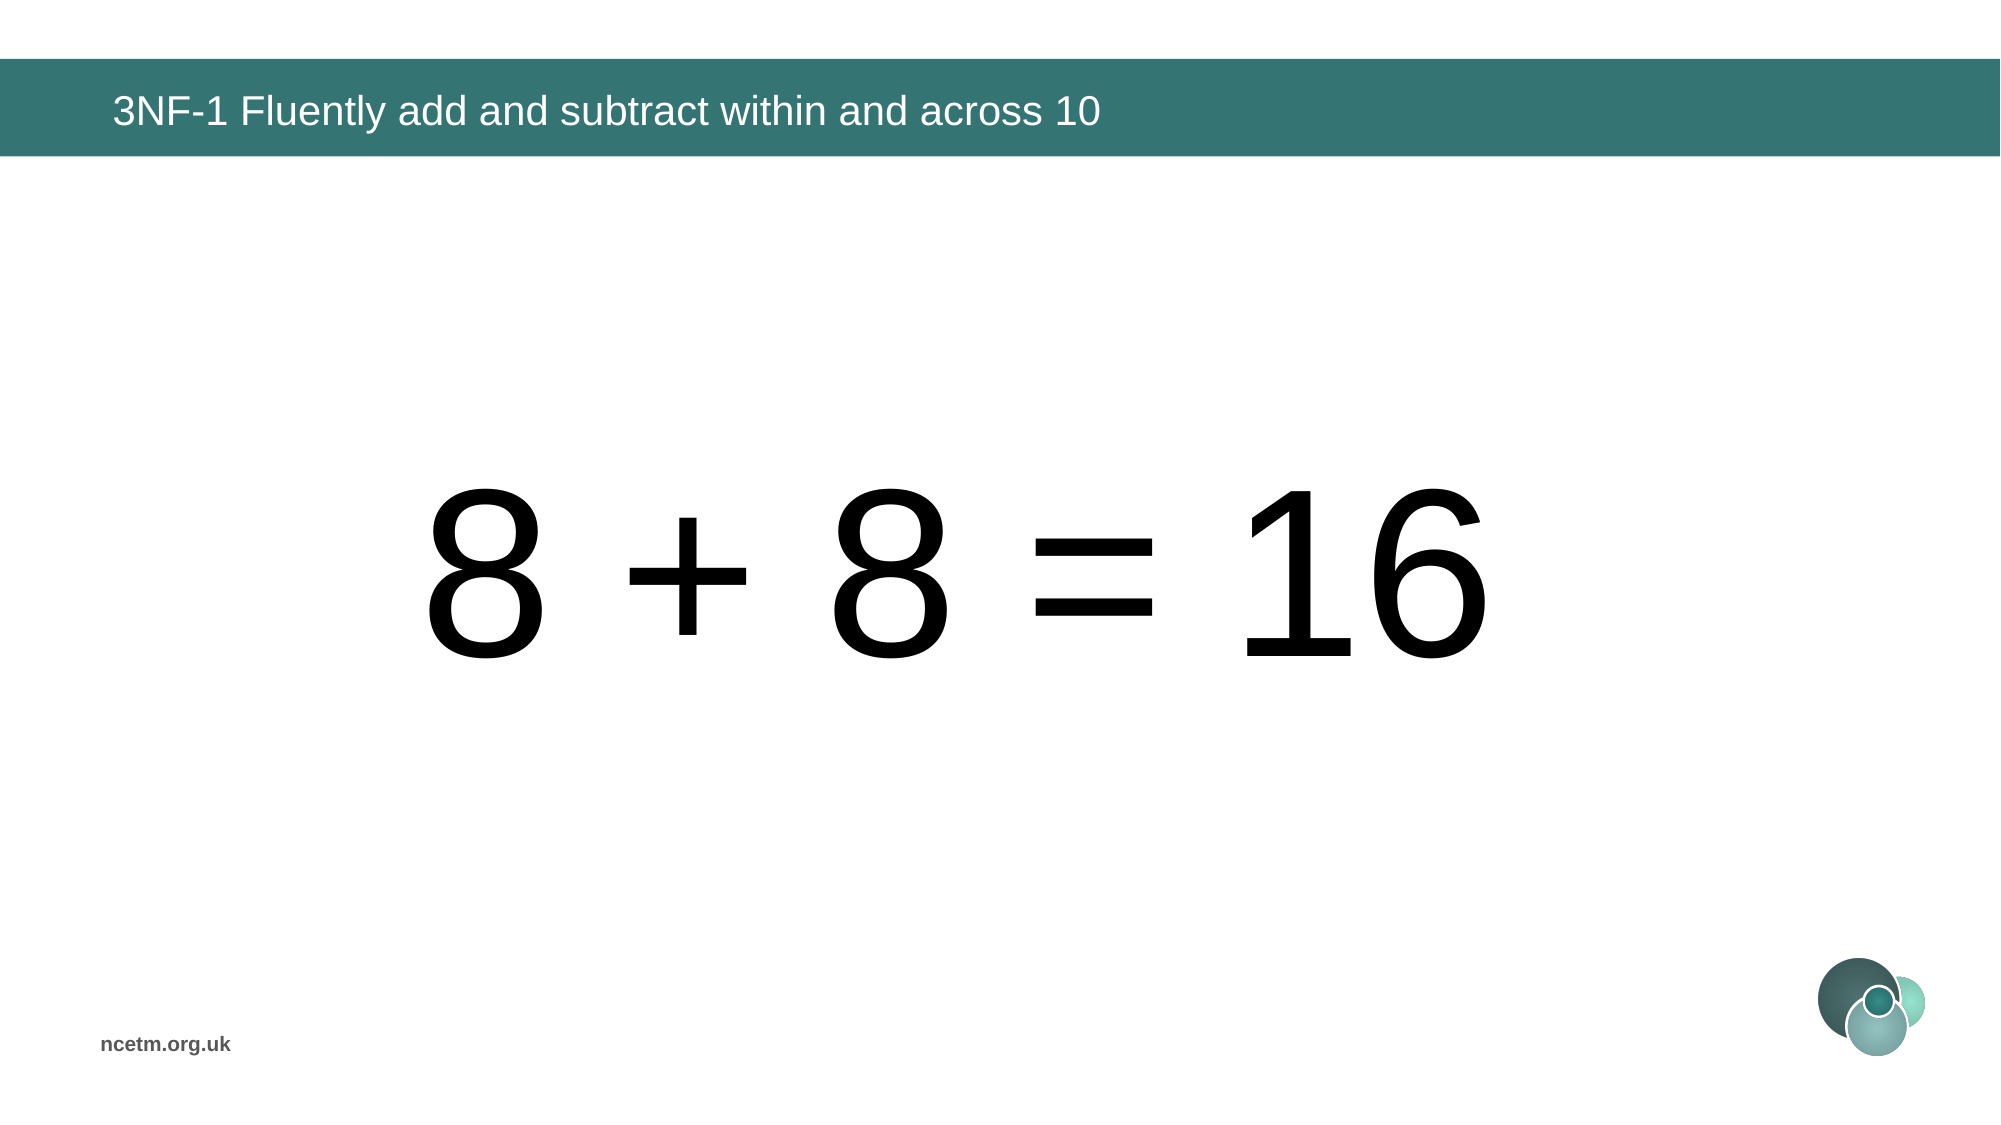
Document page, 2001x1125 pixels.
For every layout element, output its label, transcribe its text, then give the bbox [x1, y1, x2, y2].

text_box 8 + 8 = [404, 409, 1214, 712]
title 3NF-1 Fluently add and subtract within and across 10 [97, 76, 1945, 147]
text_box 16 [1214, 409, 1511, 712]
picture [1818, 958, 1925, 1056]
